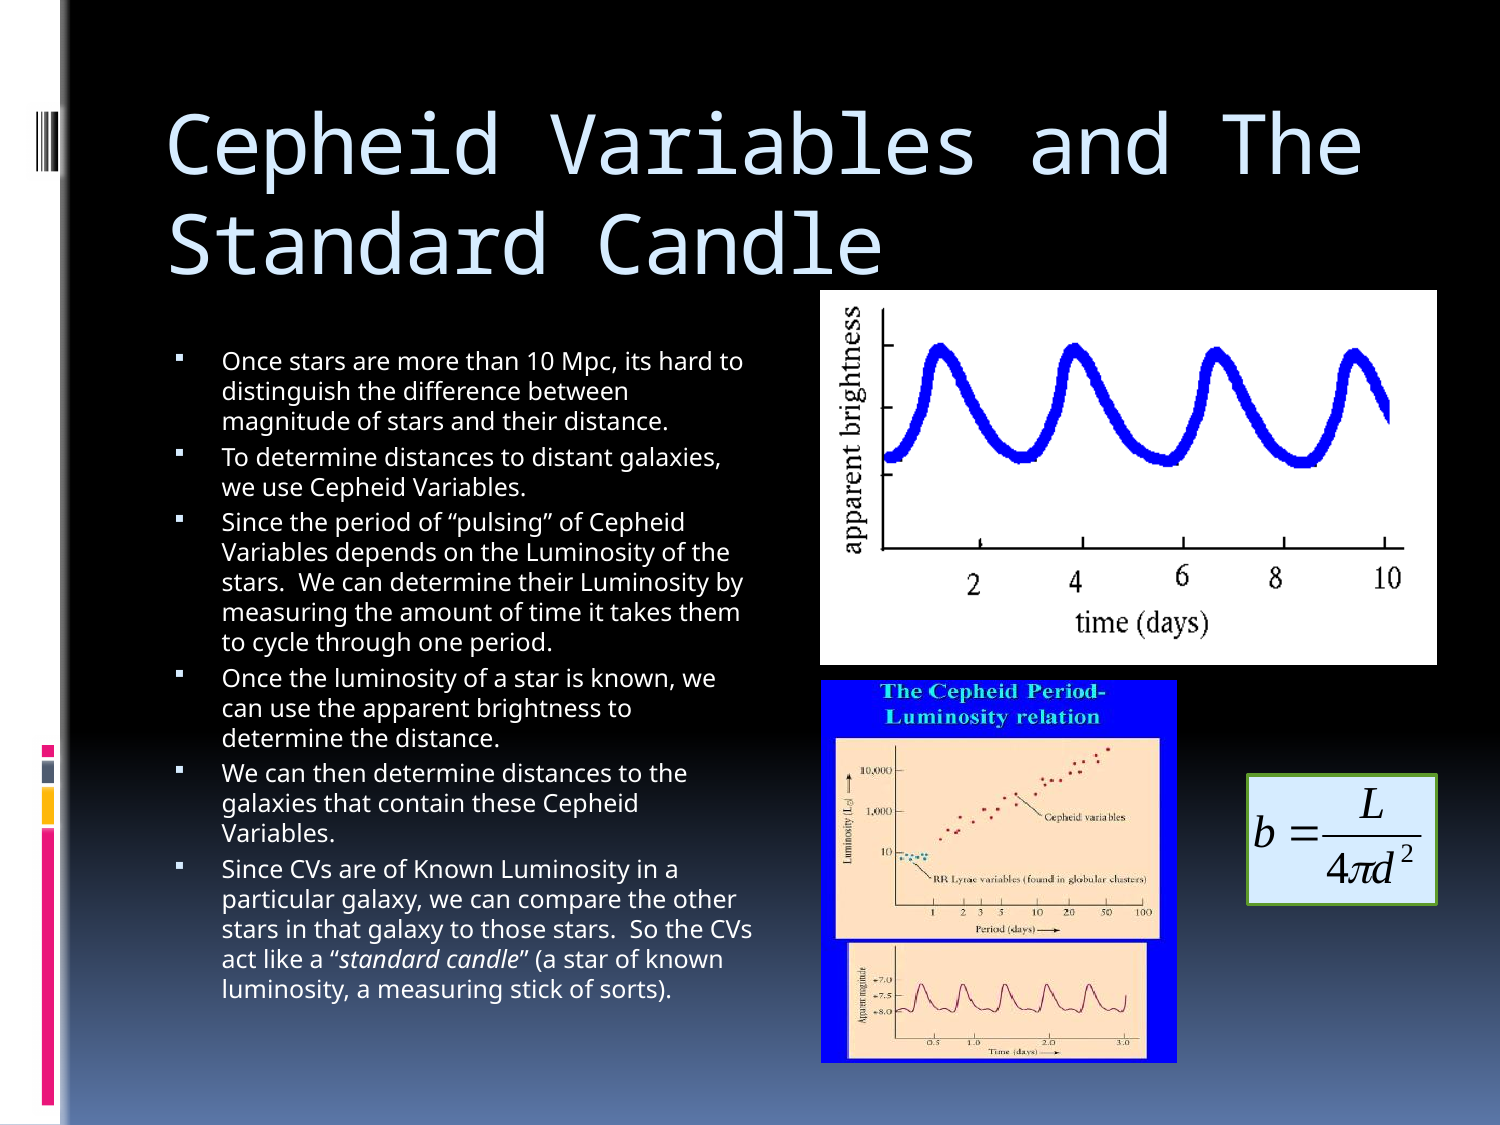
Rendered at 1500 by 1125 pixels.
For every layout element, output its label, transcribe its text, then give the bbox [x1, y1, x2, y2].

picture [821, 680, 1177, 1063]
picture [820, 290, 1437, 666]
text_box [1246, 774, 1431, 894]
title Cepheid Variables and The Standard Candle [150, 83, 1425, 234]
list Once stars are more than 10 Mpc, its hard to distinguish the difference between magnitude of stars and their distance. To determine distances to distant galaxies, we use Cepheid Variables. Since the period of “pulsing” of Cepheid Variables depends on the Luminosity of the stars. We can determine their Luminosity by measuring the amount of time it takes them to cycle through one period. Once the luminosity of a star is known, we can use the apparent brightness to determine the distance. We can then determine distances to the galaxies that contain these Cepheid Variables. Since CVs are of Known Luminosity in a particular galaxy, we can compare the other stars in that galaxy to those stars. So the CVs act like a “standard candle” (a star of known luminosity, a measuring stick of sorts). [150, 338, 774, 1043]
text_box [1246, 901, 1438, 906]
